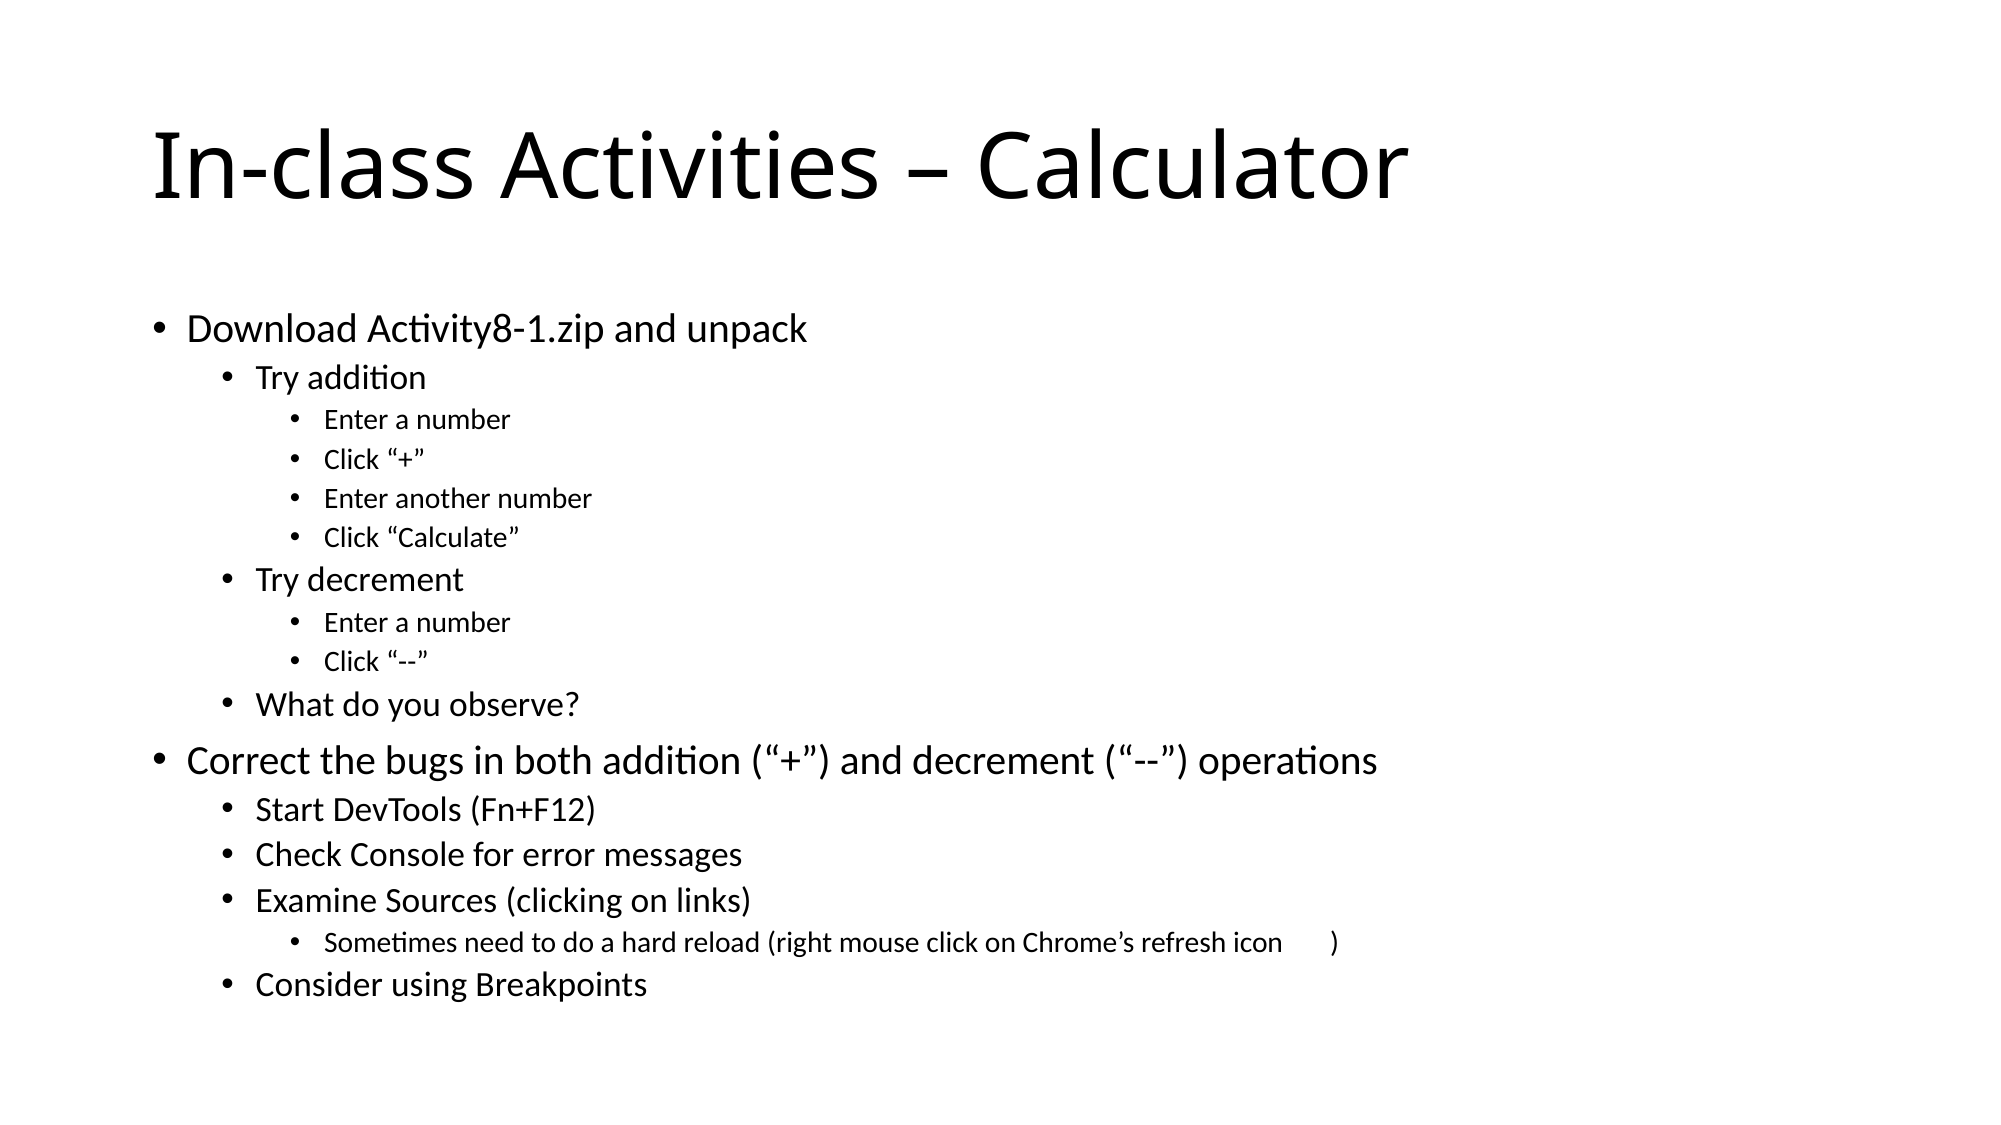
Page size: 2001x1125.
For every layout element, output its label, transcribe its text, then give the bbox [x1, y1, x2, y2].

title In-class Activities – Calculator [137, 59, 1863, 278]
list Download Activity8-1.zip and unpack Try addition Enter a number Click “+” Enter another number Click “Calculate” Try decrement Enter a number Click “--” What do you observe? Correct the bugs in both addition (“+”) and decrement (“--”) operations Start DevTools (Fn+F12) Check Console for error messages Examine Sources (clicking on links) Sometimes need to do a hard reload (right mouse click on Chrome’s refresh icon ) Consider using Breakpoints [137, 299, 1863, 1014]
